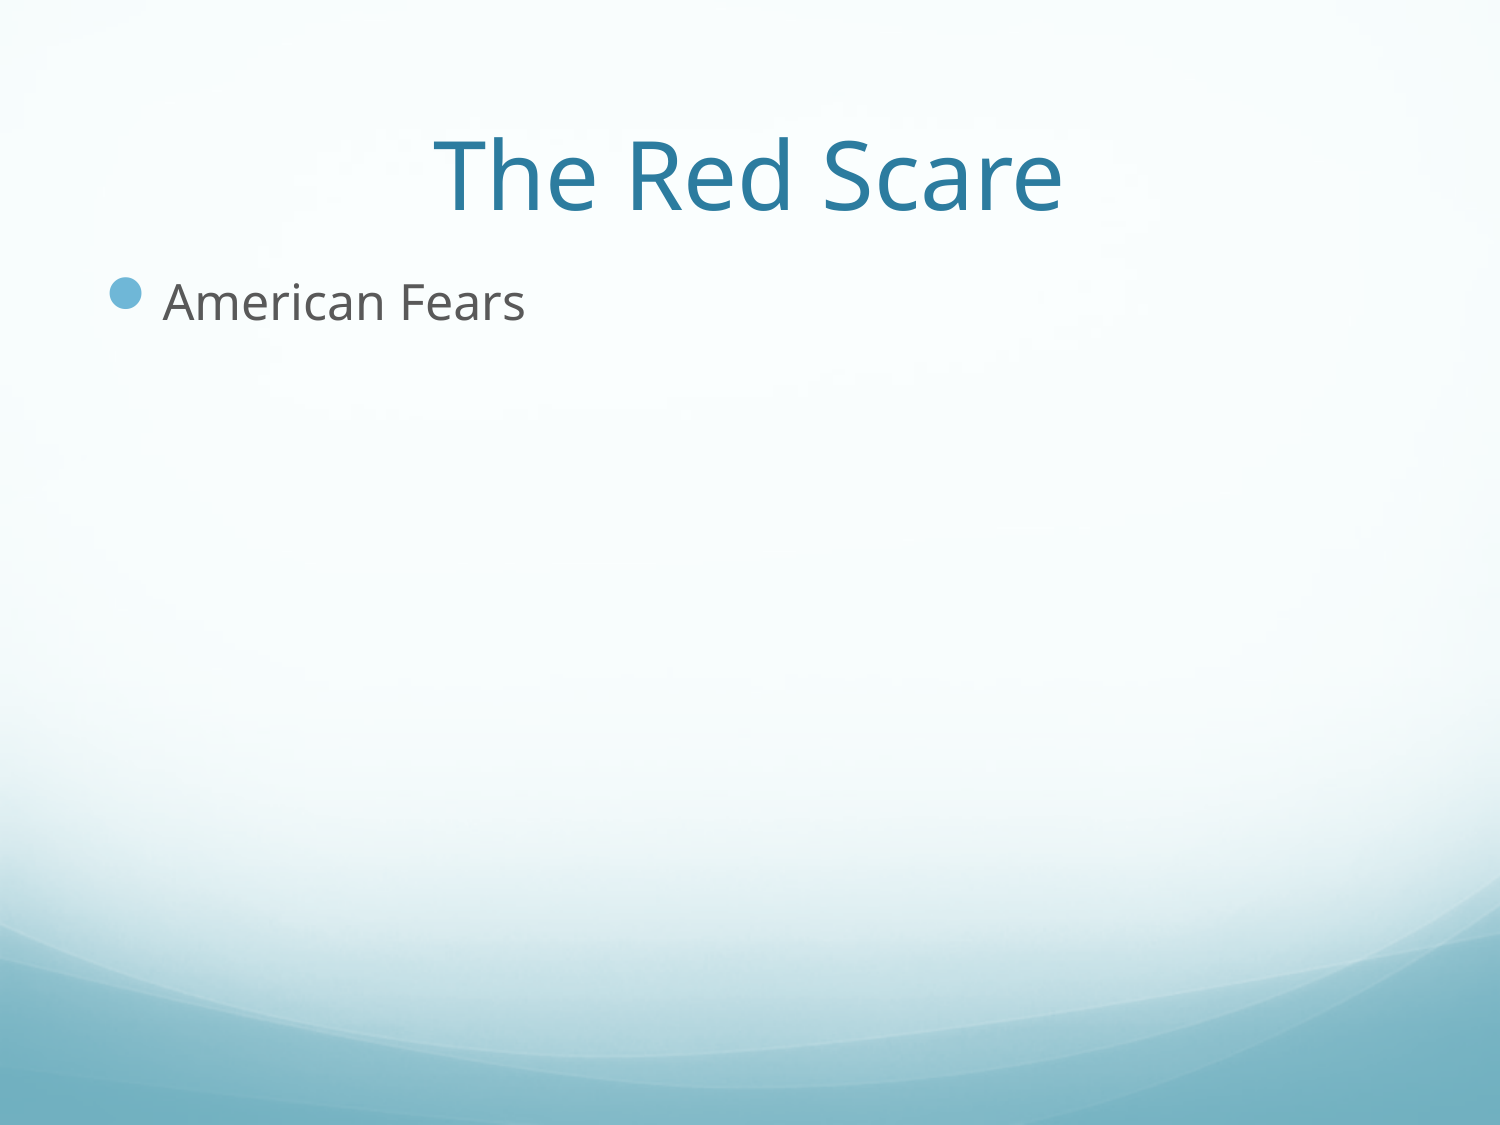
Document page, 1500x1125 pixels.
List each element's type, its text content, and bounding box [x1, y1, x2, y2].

title The Red Scare [90, 17, 1410, 237]
list American Fears [90, 262, 1410, 975]
